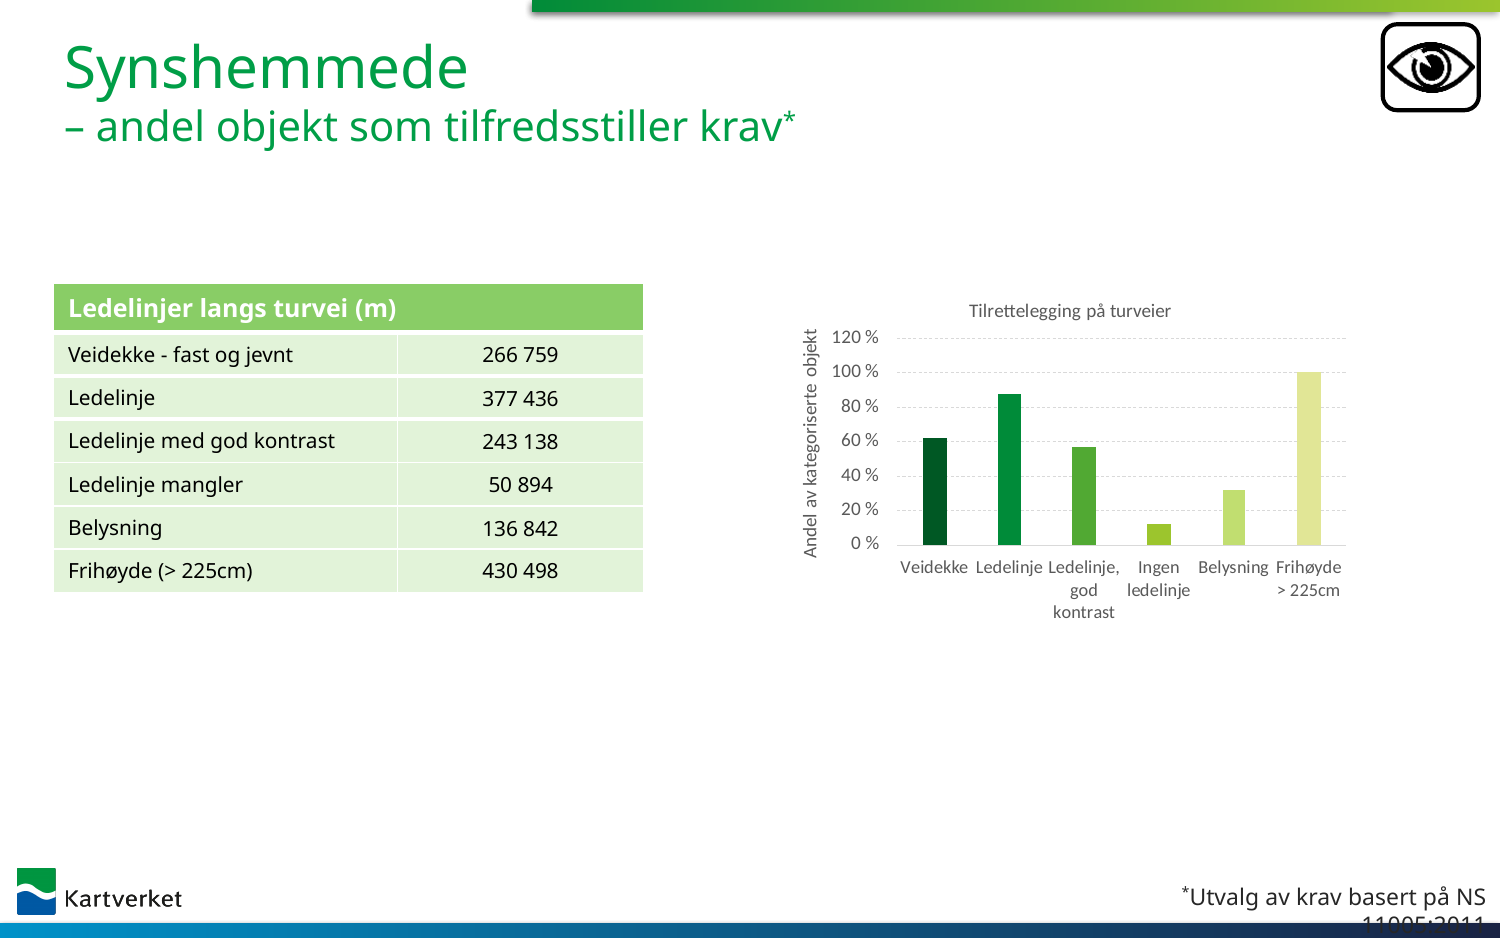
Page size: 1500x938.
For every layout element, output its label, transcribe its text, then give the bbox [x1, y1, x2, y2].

table_cell 430 498 [398, 550, 643, 592]
table_cell Ledelinje mangler [54, 463, 397, 505]
table_cell 266 759 [398, 335, 643, 374]
picture [791, 291, 1349, 630]
table_cell Ledelinje [54, 378, 397, 417]
table_cell 243 138 [398, 421, 643, 462]
table_cell Veidekke - fast og jevnt [54, 335, 397, 374]
table_cell Belysning [54, 507, 397, 548]
table_cell Ledelinje med god kontrast [54, 421, 397, 462]
table_cell 136 842 [398, 507, 643, 548]
text_box Synshemmede – andel objekt som tilfredsstiller krav* [49, 24, 1431, 158]
table_cell 50 894 [398, 463, 643, 505]
table_cell 377 436 [398, 378, 643, 417]
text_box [1382, 24, 1480, 111]
table_cell Frihøyde (> 225cm) [54, 550, 397, 592]
text_box *Utvalg av krav basert på NS 11005:2011 [1068, 873, 1500, 938]
table_header Ledelinjer langs turvei (m) [54, 284, 643, 330]
